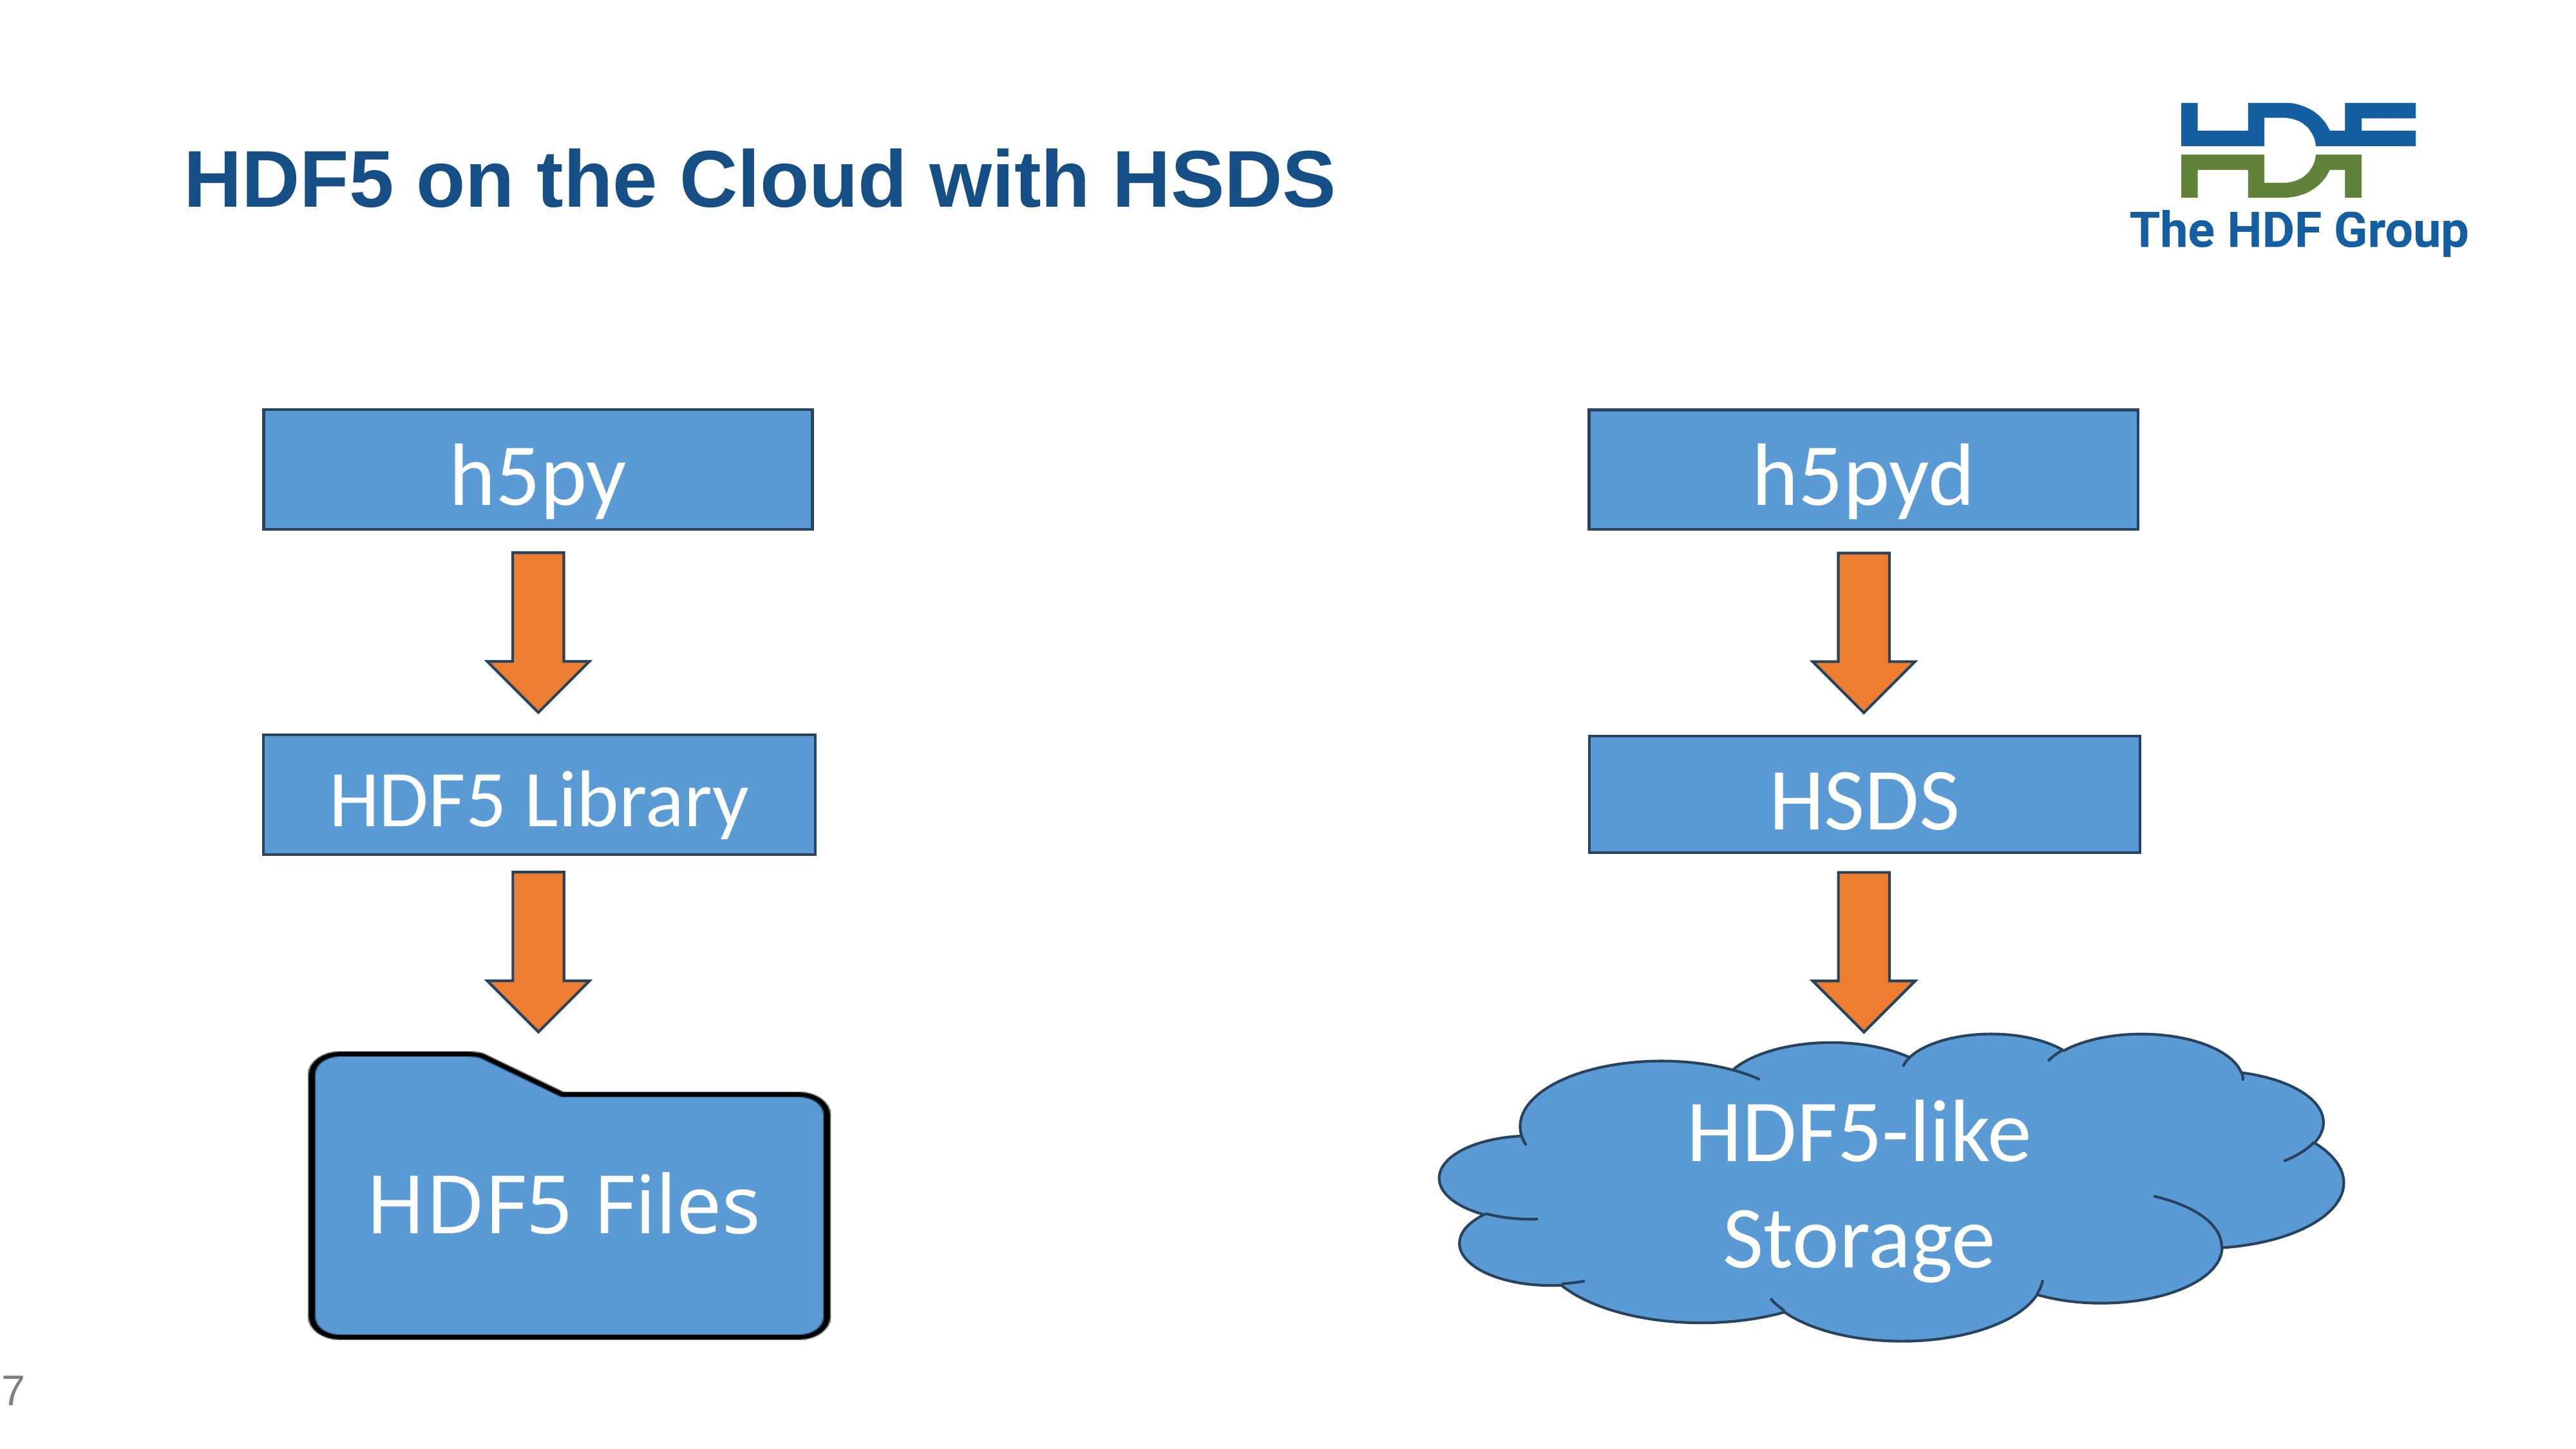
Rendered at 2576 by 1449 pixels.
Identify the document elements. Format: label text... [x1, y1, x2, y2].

text_box [1809, 551, 1918, 715]
text_box h5pyd [1587, 408, 2139, 531]
text_box HSDS [1588, 735, 2141, 854]
text_box [511, 871, 565, 952]
text_box HDF5-like Storage [1437, 1032, 2345, 1343]
title HDF5 on the Cloud with HSDS [178, 142, 1980, 220]
picture [2112, 98, 2485, 263]
text_box HDF5 Library [262, 734, 817, 856]
text_box h5py [262, 408, 814, 531]
picture [236, 953, 904, 1439]
text_box [484, 551, 593, 715]
text_box [1809, 871, 1918, 1034]
